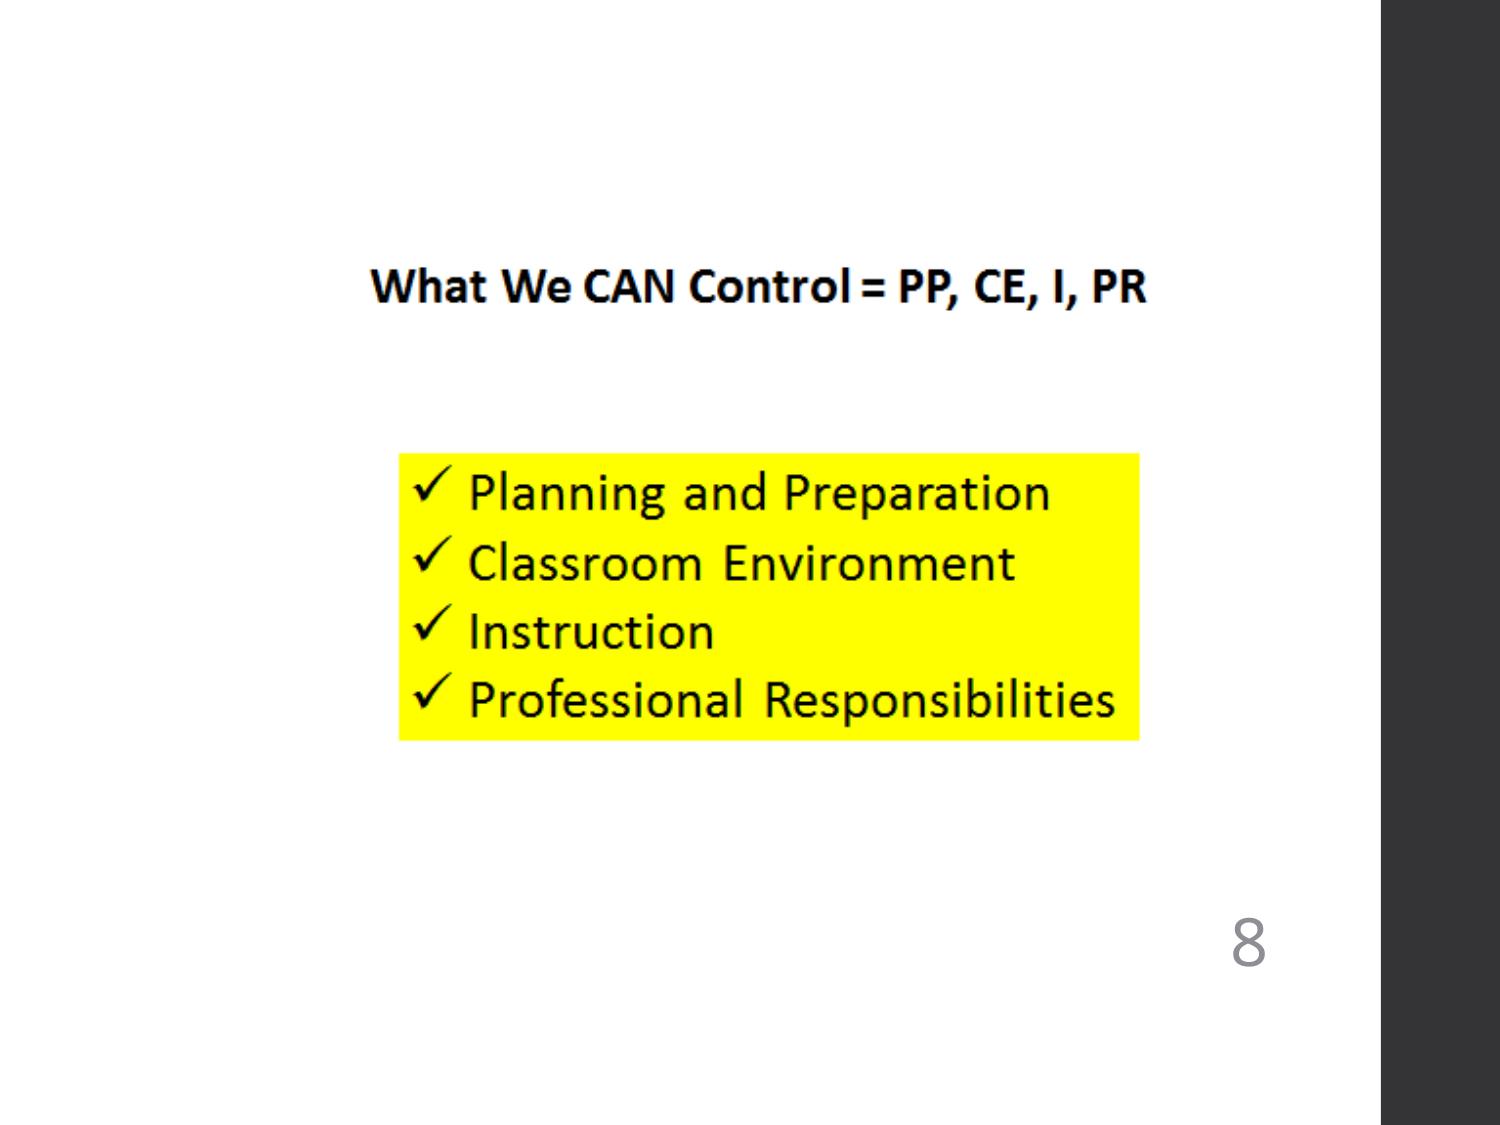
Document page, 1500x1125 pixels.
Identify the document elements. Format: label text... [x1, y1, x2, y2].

picture [290, 219, 1228, 923]
slide_number 8 [1074, 922, 1425, 968]
